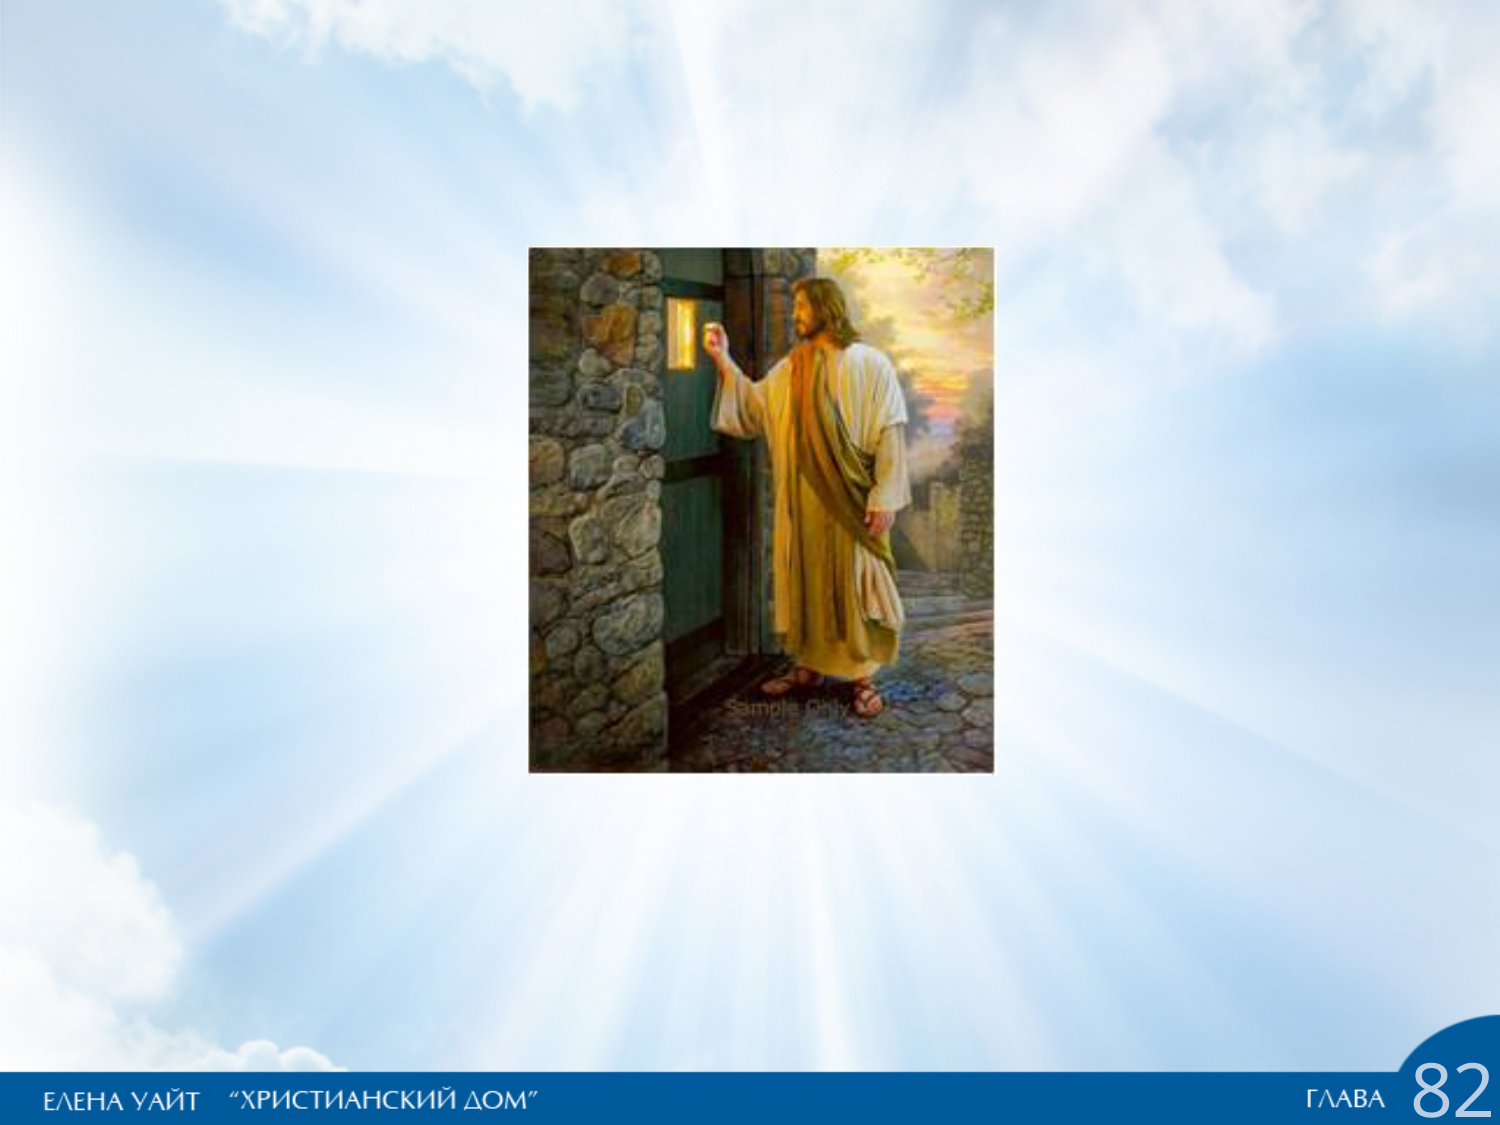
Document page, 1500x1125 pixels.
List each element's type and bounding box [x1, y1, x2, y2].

list [527, 245, 997, 776]
picture [0, 0, 1500, 1125]
